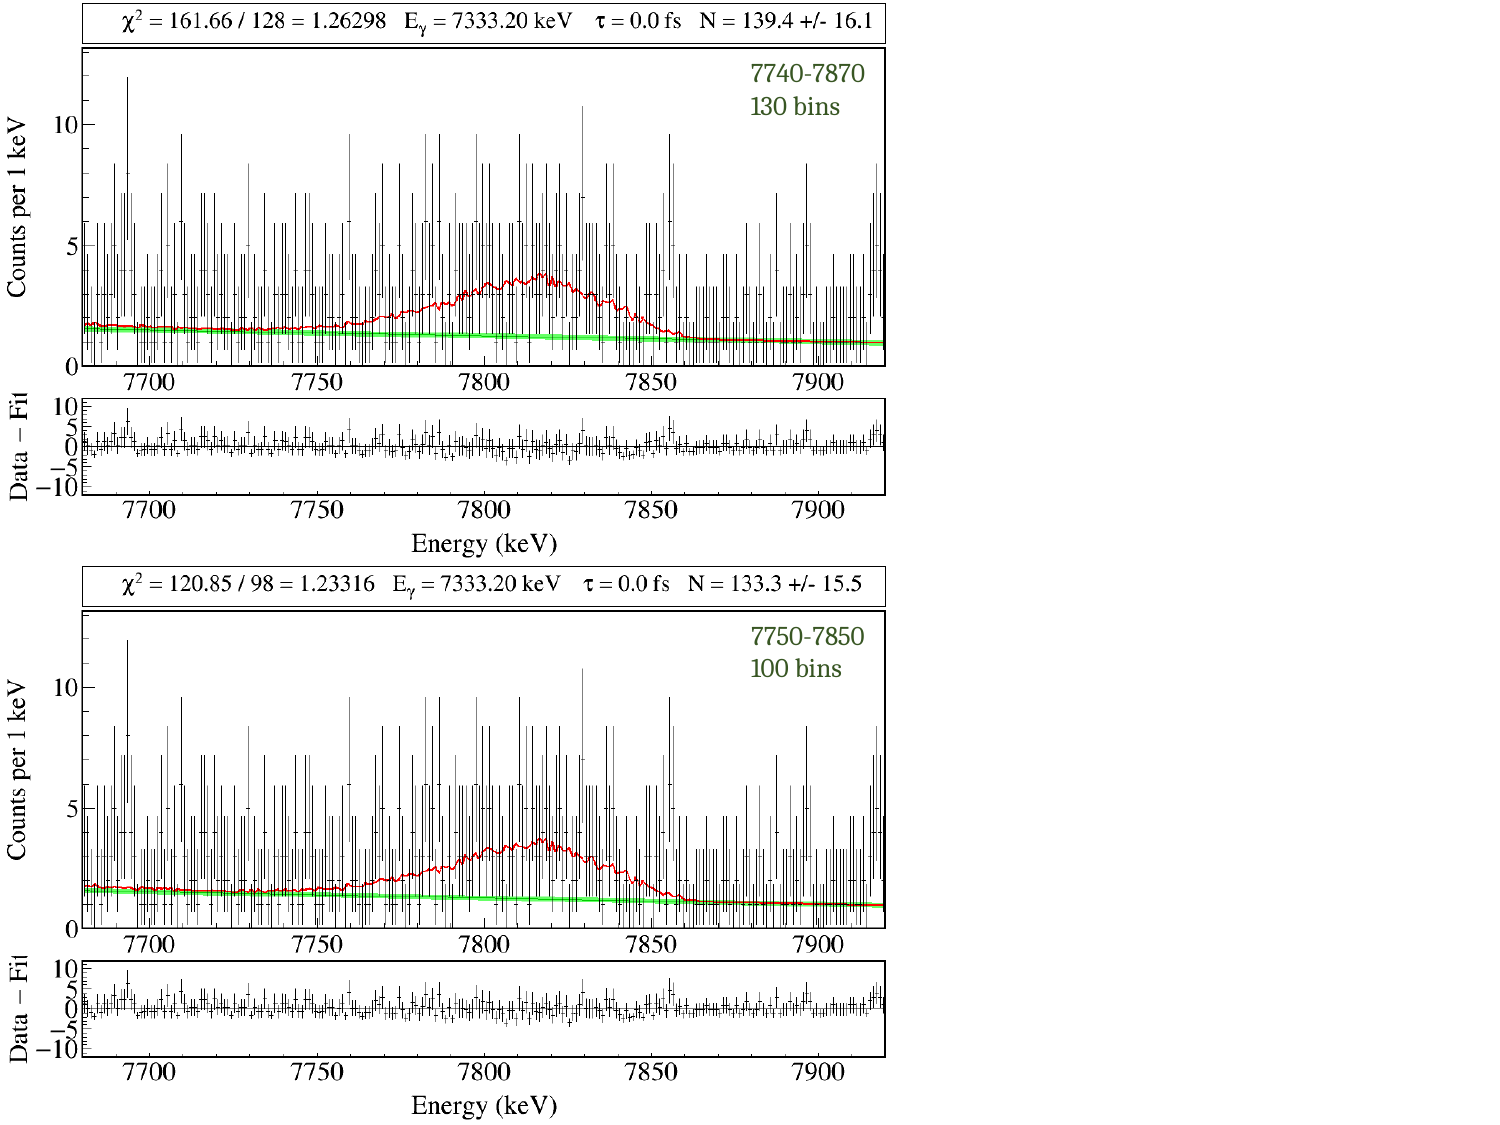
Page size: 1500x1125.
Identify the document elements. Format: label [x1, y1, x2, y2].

picture [0, 0, 917, 1125]
